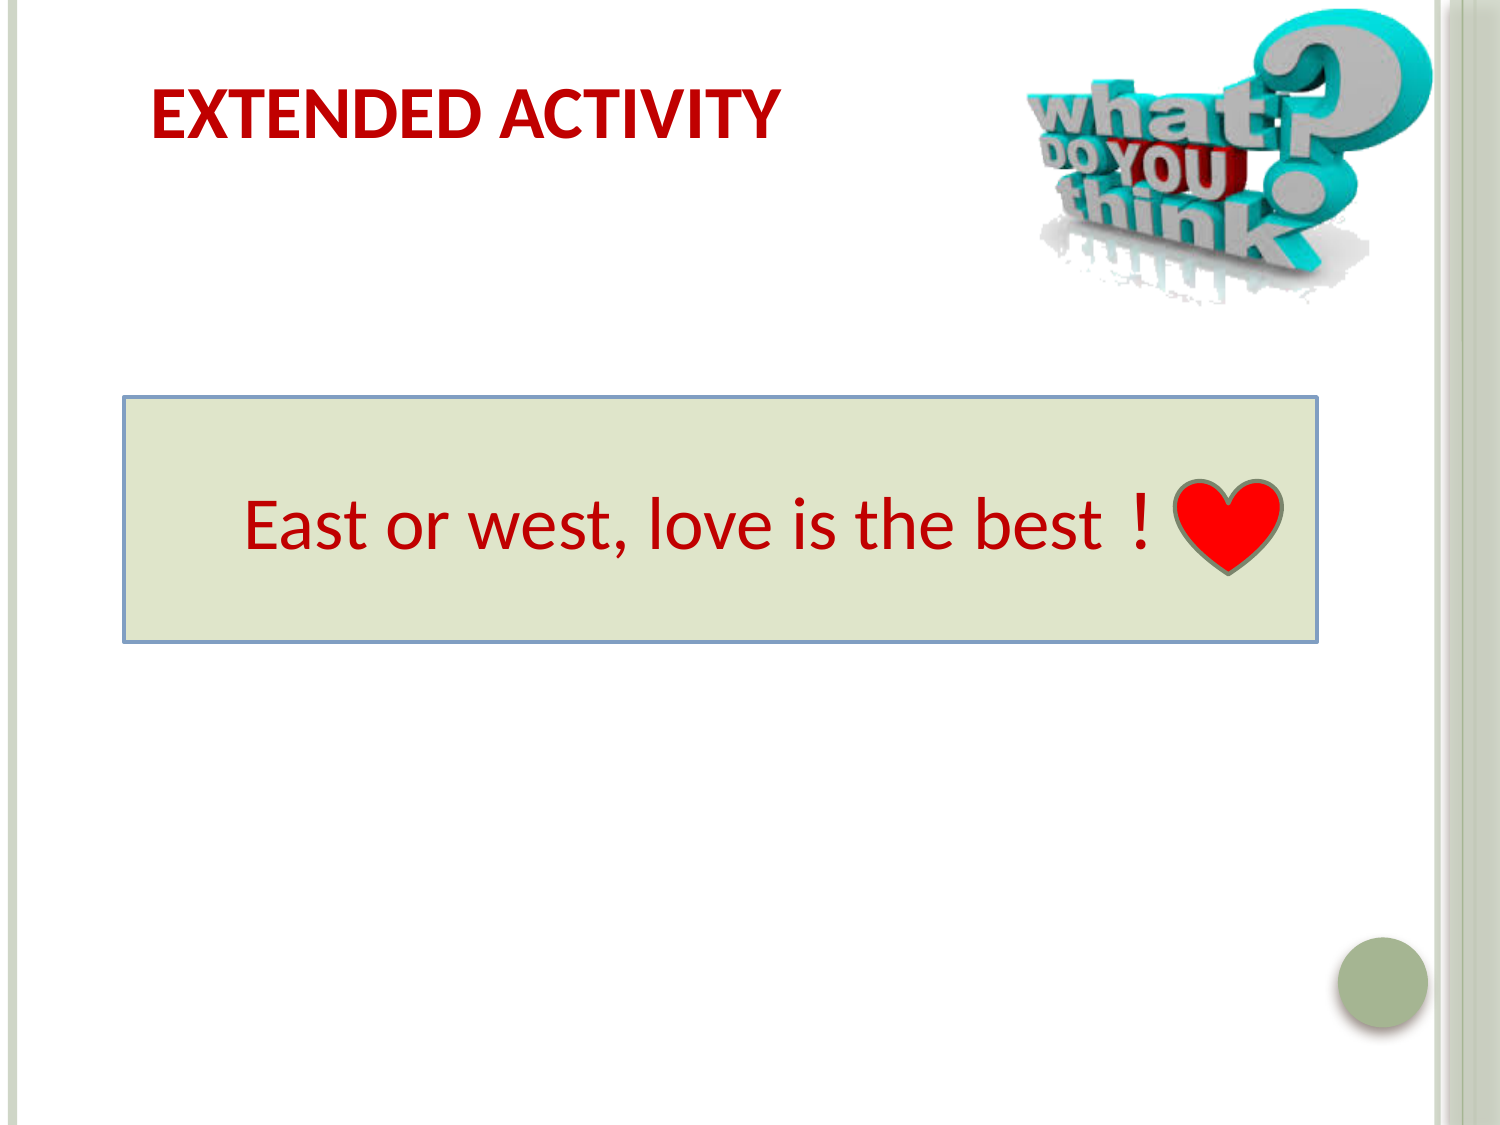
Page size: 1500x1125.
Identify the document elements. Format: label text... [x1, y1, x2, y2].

text_box East or west, love is the best！ [122, 395, 1319, 644]
text_box [1172, 478, 1284, 577]
text_box Discussion: If you were a parent, which parenting style would you adopt, the Chinese style or the Western one? Why? [112, 385, 1424, 595]
picture [997, 0, 1461, 327]
title Extended activity [135, 101, 869, 161]
